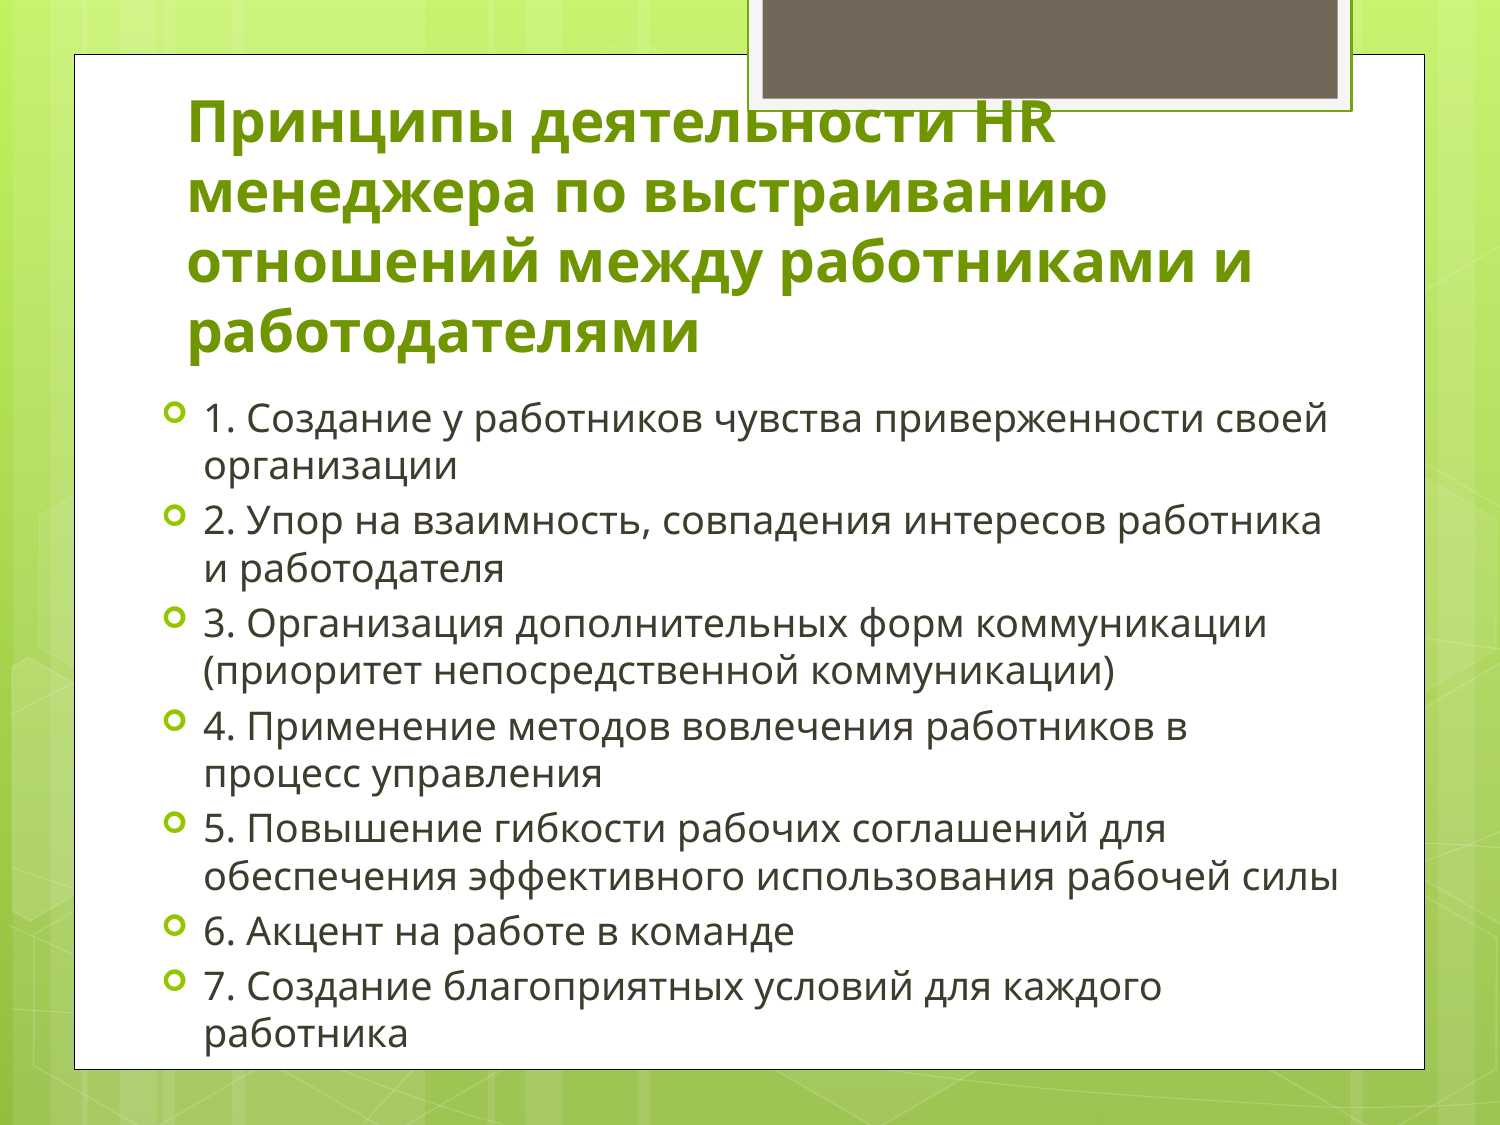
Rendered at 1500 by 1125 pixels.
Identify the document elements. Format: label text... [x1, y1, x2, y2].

list 1. Создание у работников чувства приверженности своей организации 2. Упор на взаимность, совпадения интересов работника и работодателя 3. Организация дополнительных форм коммуникации (приоритет непосредственной коммуникации) 4. Применение методов вовлечения работников в процесс управления 5. Повышение гибкости рабочих соглашений для обеспечения эффективного использования рабочей силы 6. Акцент на работе в команде 7. Создание благоприятных условий для каждого работника [135, 385, 1365, 1087]
title Принципы деятельности HR менеджера по выстраиванию отношений между работниками и работодателями [171, 184, 1324, 372]
